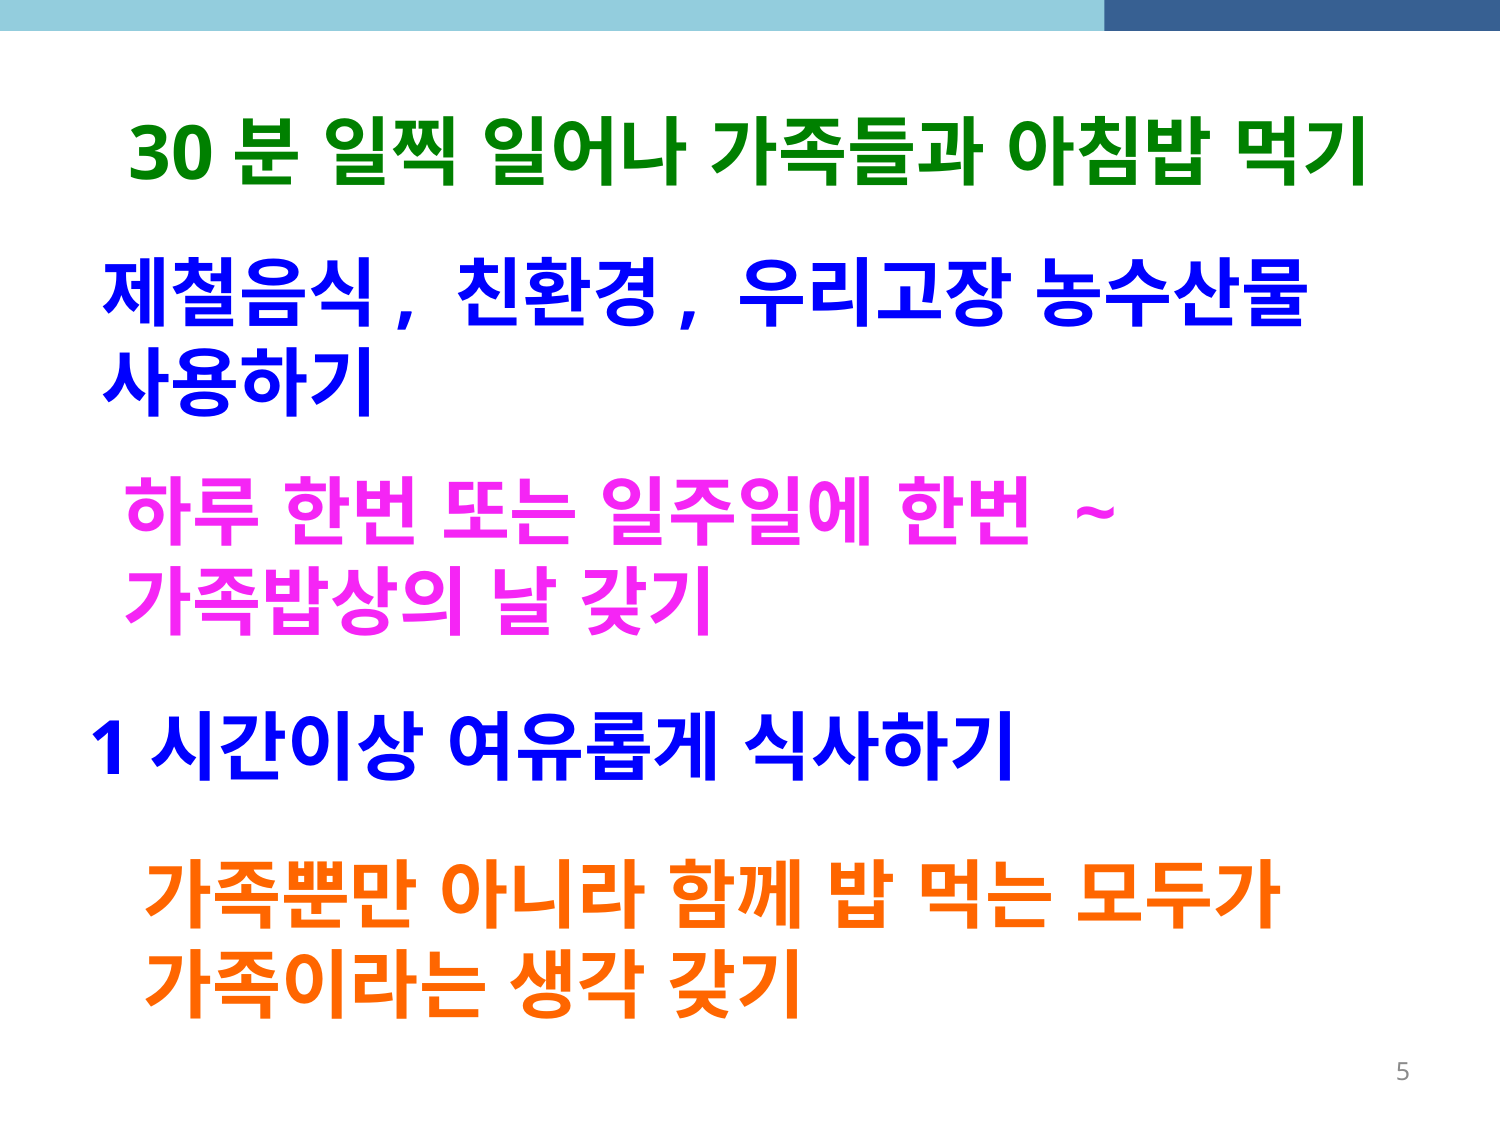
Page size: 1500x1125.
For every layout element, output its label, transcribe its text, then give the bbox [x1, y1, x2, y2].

text_box [1102, 0, 1500, 33]
slide_number 5 [1074, 1042, 1425, 1103]
text_box 가족뿐만 아니라 함께 밥 먹는 모두가 가족이라는 생각 갖기 [128, 840, 1319, 1035]
text_box [0, 0, 1102, 33]
text_box 30분 일찍 일어나 가족들과 아침밥 먹기 [113, 96, 1388, 202]
text_box 1시간이상 여유롭게 식사하기 [73, 692, 1449, 798]
text_box 제철음식, 친환경, 우리고장 농수산물 사용하기 [86, 237, 1347, 433]
text_box 하루 한번 또는 일주일에 한번 ~ 가족밥상의 날 갖기 [108, 457, 1133, 652]
